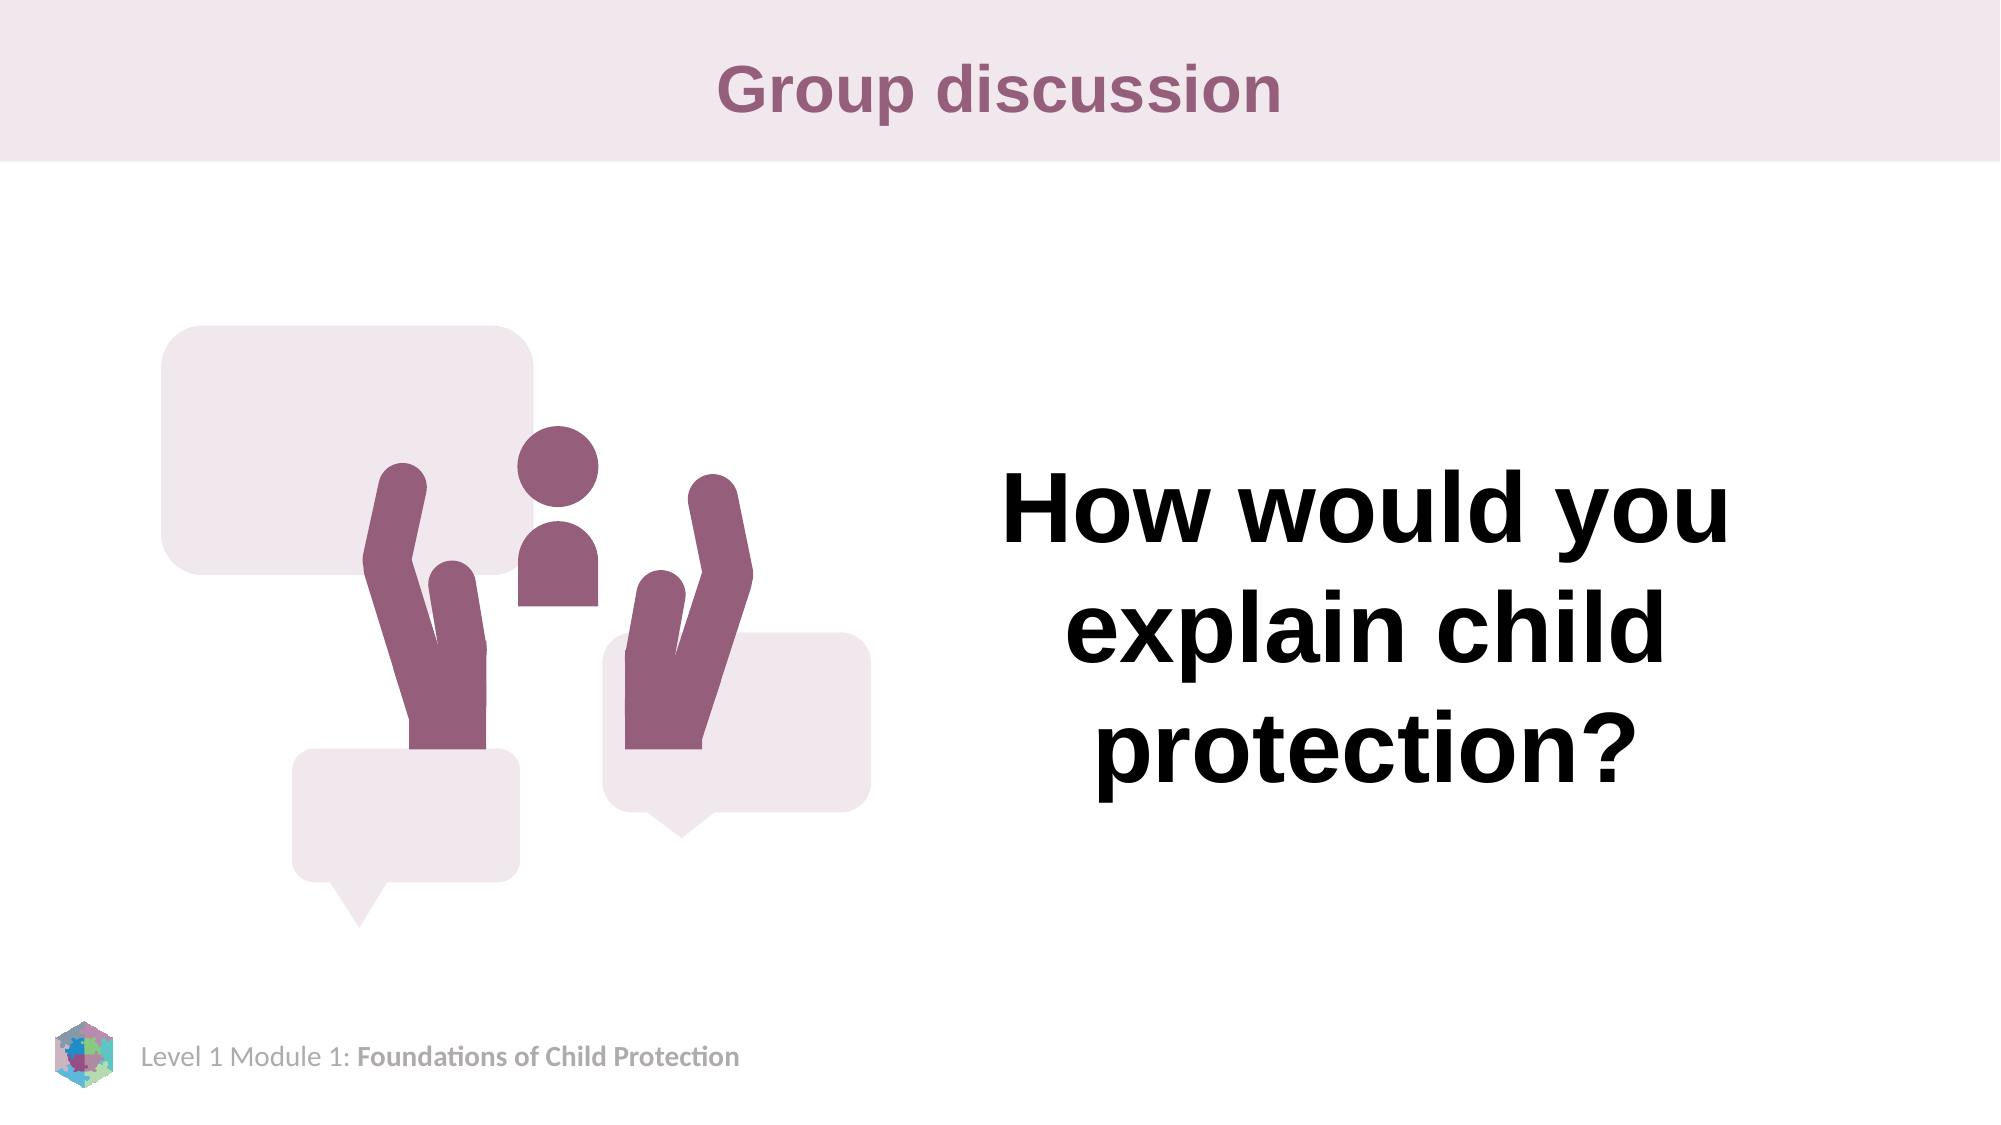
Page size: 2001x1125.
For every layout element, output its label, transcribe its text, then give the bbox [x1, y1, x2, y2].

picture [55, 1021, 113, 1088]
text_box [161, 325, 872, 883]
title Group discussion [137, 19, 1863, 163]
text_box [370, 426, 746, 750]
text_box How would you explain child protection? [894, 374, 1840, 870]
